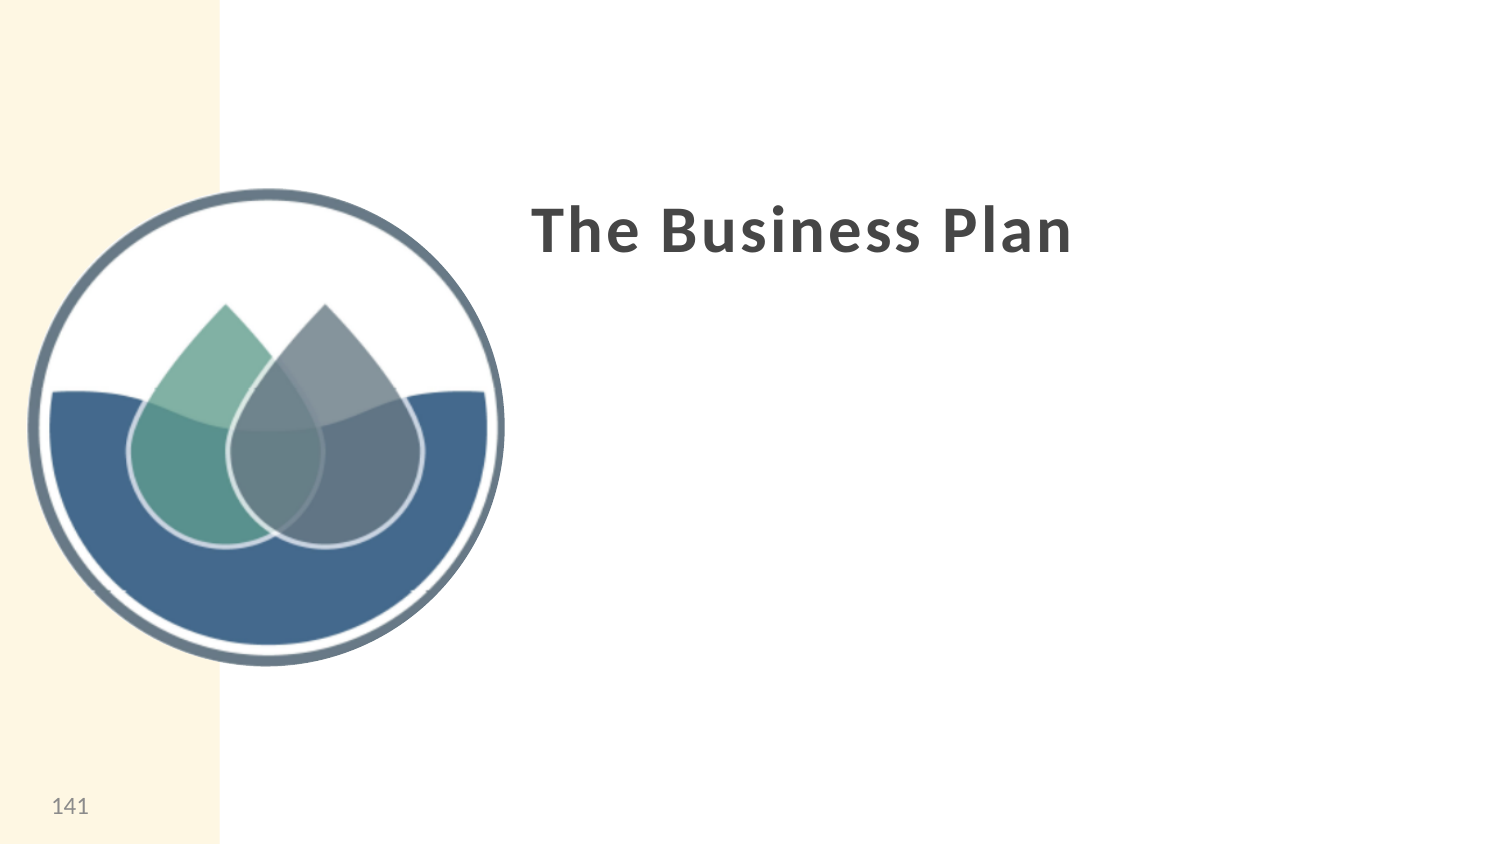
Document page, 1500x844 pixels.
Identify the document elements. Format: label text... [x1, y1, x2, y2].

list The Business Plan [516, 187, 1385, 329]
slide_number 141 [16, 782, 124, 828]
